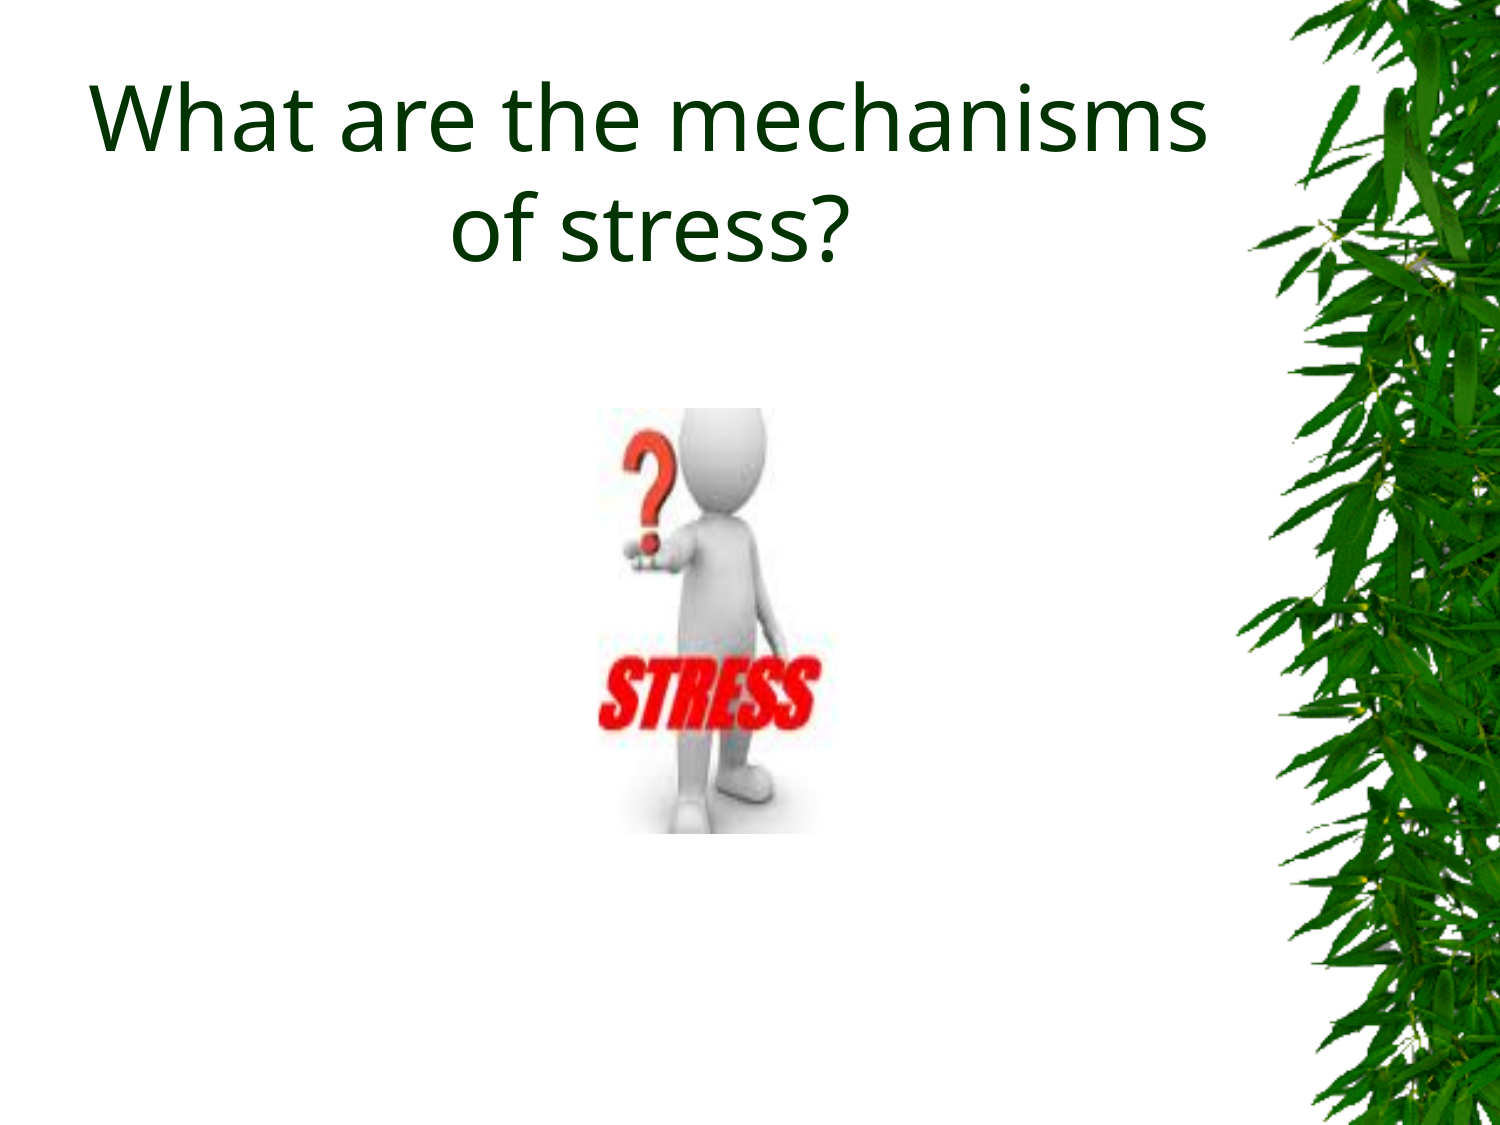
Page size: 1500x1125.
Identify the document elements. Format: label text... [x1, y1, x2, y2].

picture [1206, 0, 1500, 1125]
picture [560, 408, 857, 835]
title What are the mechanisms of stress? [37, 49, 1263, 288]
